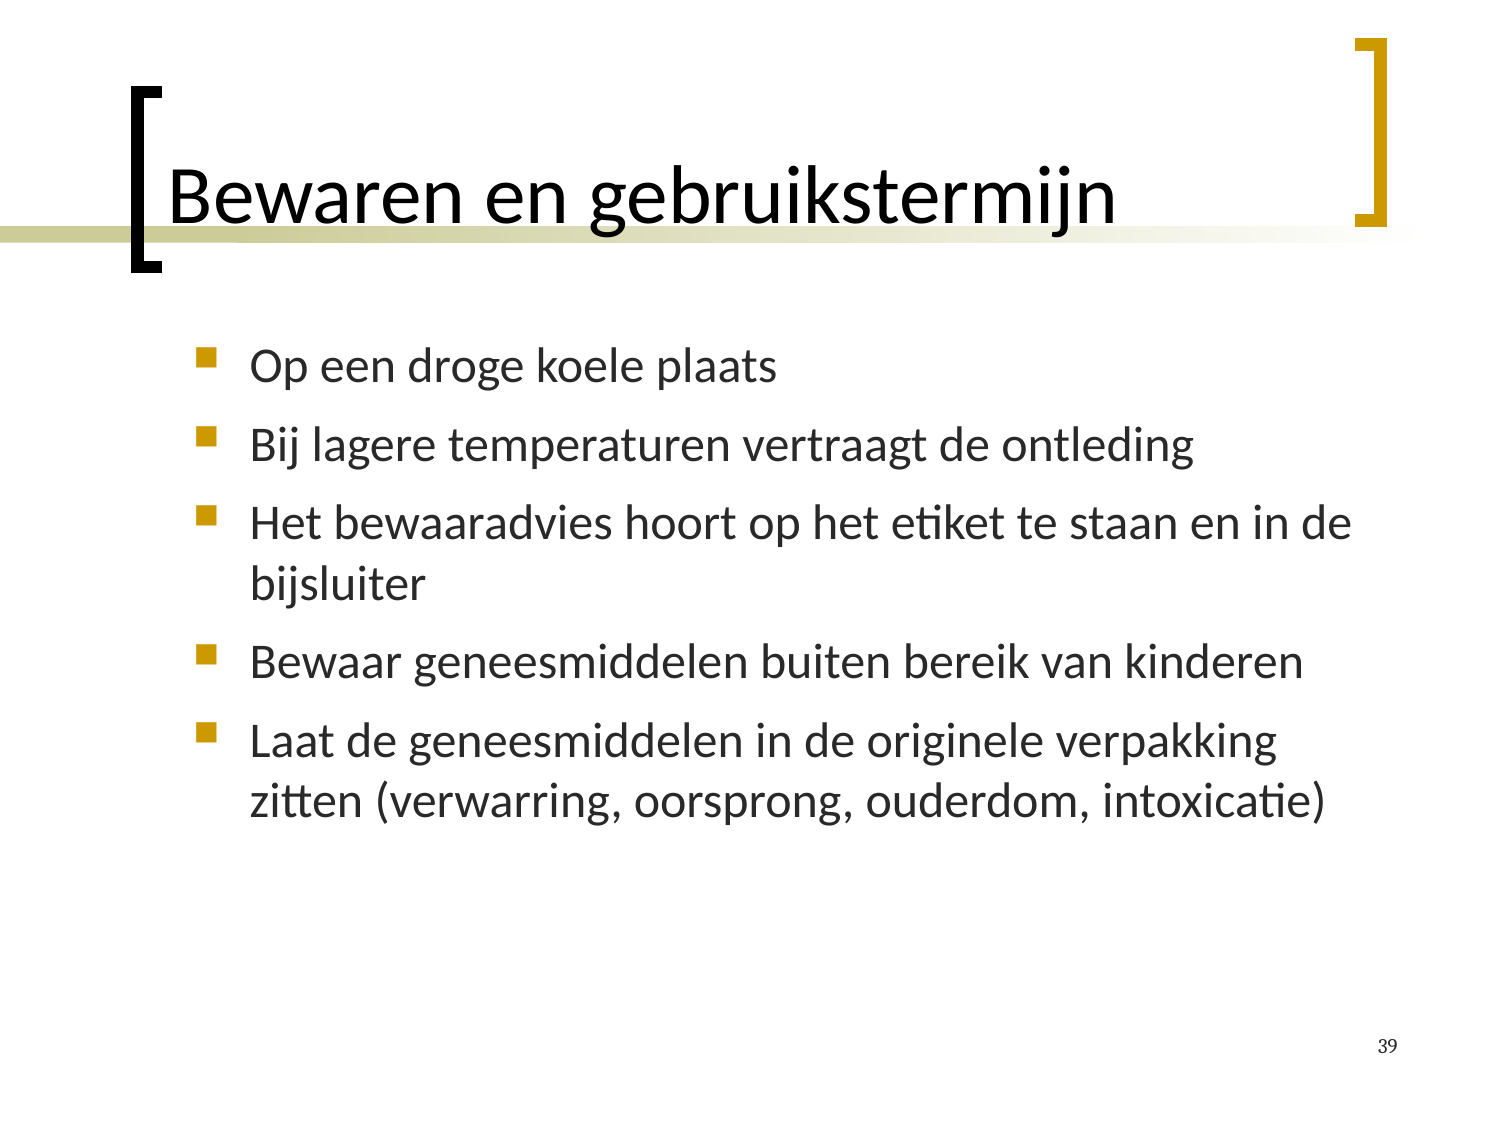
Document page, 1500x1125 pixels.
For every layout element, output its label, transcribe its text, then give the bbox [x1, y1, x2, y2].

list Op een droge koele plaats Bij lagere temperaturen vertraagt de ontleding Het bewaaradvies hoort op het etiket te staan en in de bijsluiter Bewaar geneesmiddelen buiten bereik van kinderen Laat de geneesmiddelen in de originele verpakking zitten (verwarring, oorsprong, ouderdom, intoxicatie) [155, 324, 1413, 1000]
title Bewaren en gebruikstermijn [152, 15, 1328, 248]
slide_number 39 [1099, 1024, 1413, 1101]
